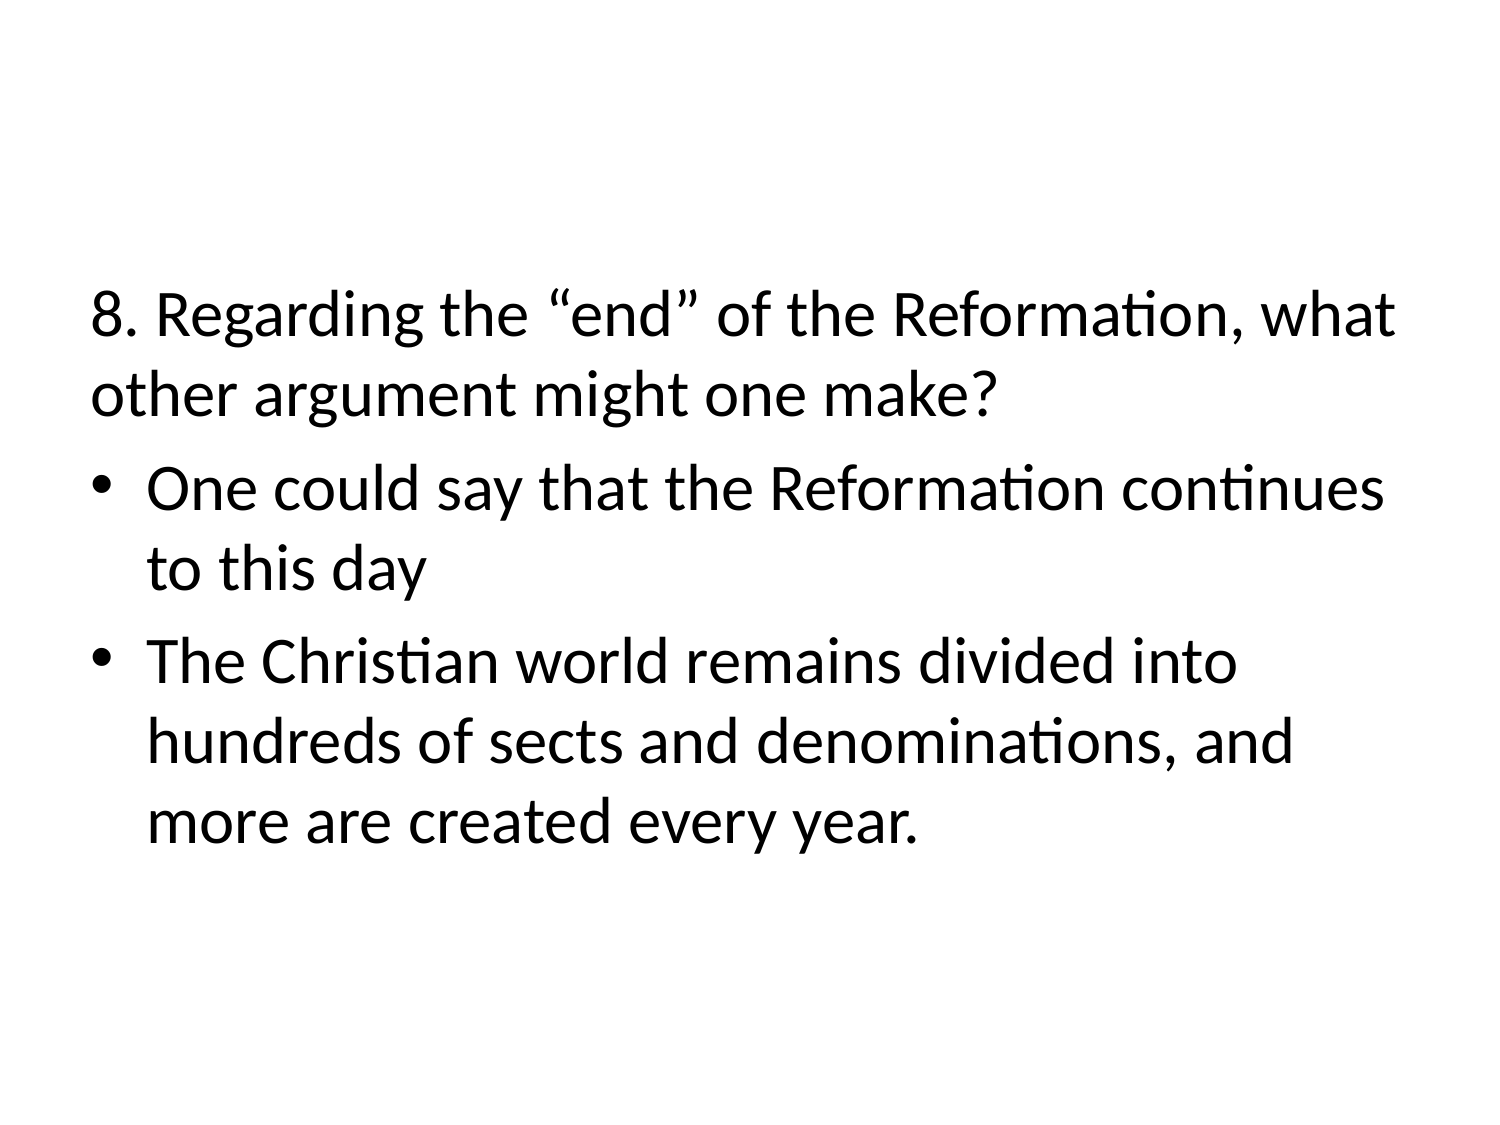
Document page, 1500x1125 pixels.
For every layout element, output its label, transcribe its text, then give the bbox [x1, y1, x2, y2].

list 8. Regarding the “end” of the Reformation, what other argument might one make? One could say that the Reformation continues to this day The Christian world remains divided into hundreds of sects and denominations, and more are created every year. [75, 262, 1425, 1005]
